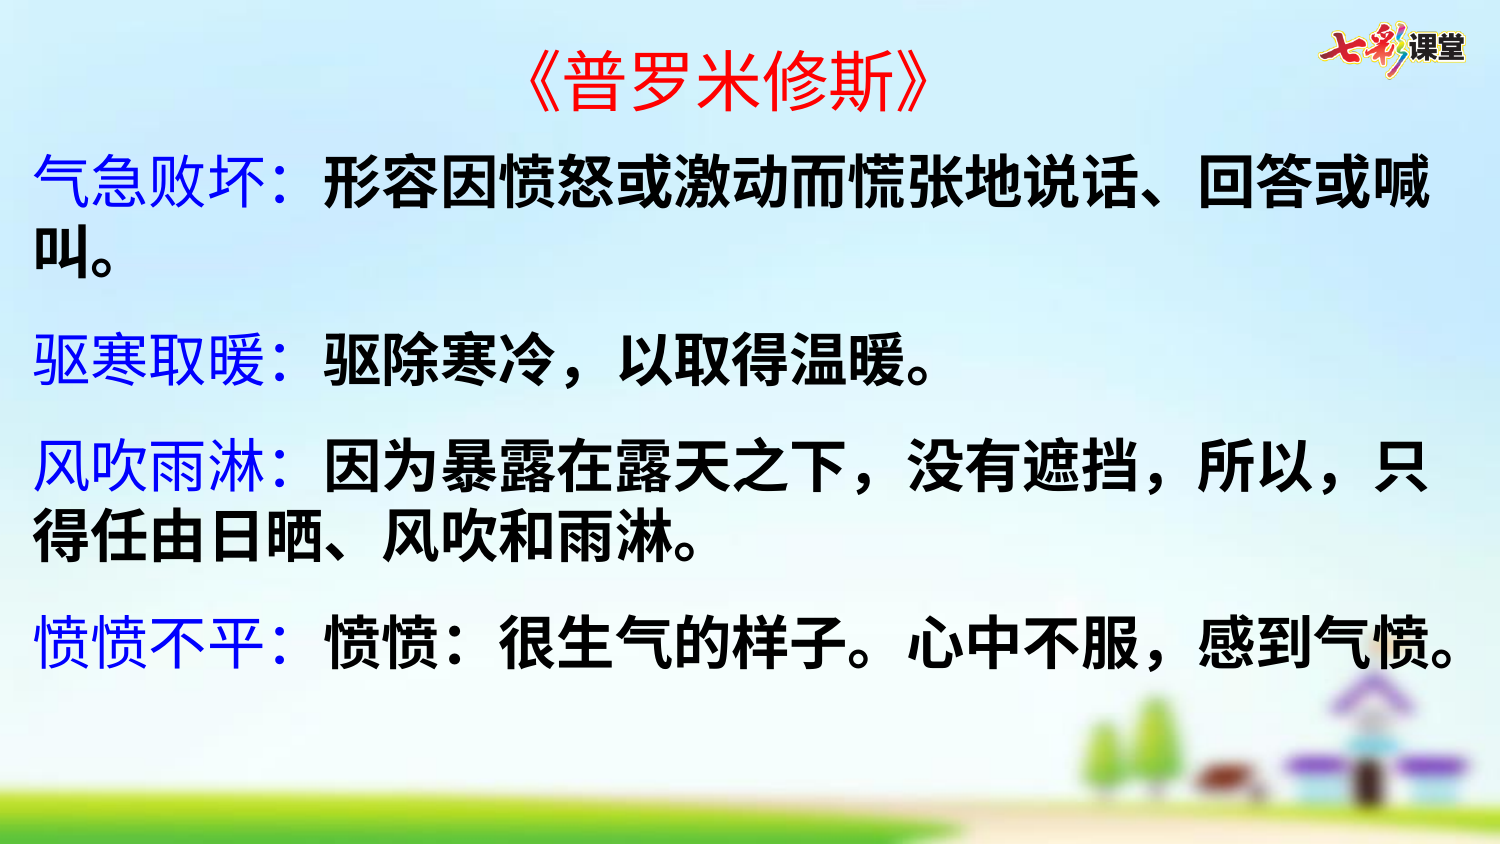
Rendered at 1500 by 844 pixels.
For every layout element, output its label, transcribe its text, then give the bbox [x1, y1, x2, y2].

picture [0, 0, 1500, 844]
text_box 驱寒取暖：驱除寒冷，以取得温暖。 [17, 315, 1500, 401]
text_box 《普罗米修斯》 [480, 32, 978, 127]
text_box 愤愤不平：愤愤：很生气的样子。心中不服，感到气愤。 [17, 599, 1500, 684]
text_box 风吹雨淋：因为暴露在露天之下，没有遮挡，所以，只得任由日晒、风吹和雨淋。 [17, 421, 1471, 577]
text_box 气急败坏：形容因愤怒或激动而慌张地说话、回答或喊叫。 [17, 138, 1489, 293]
